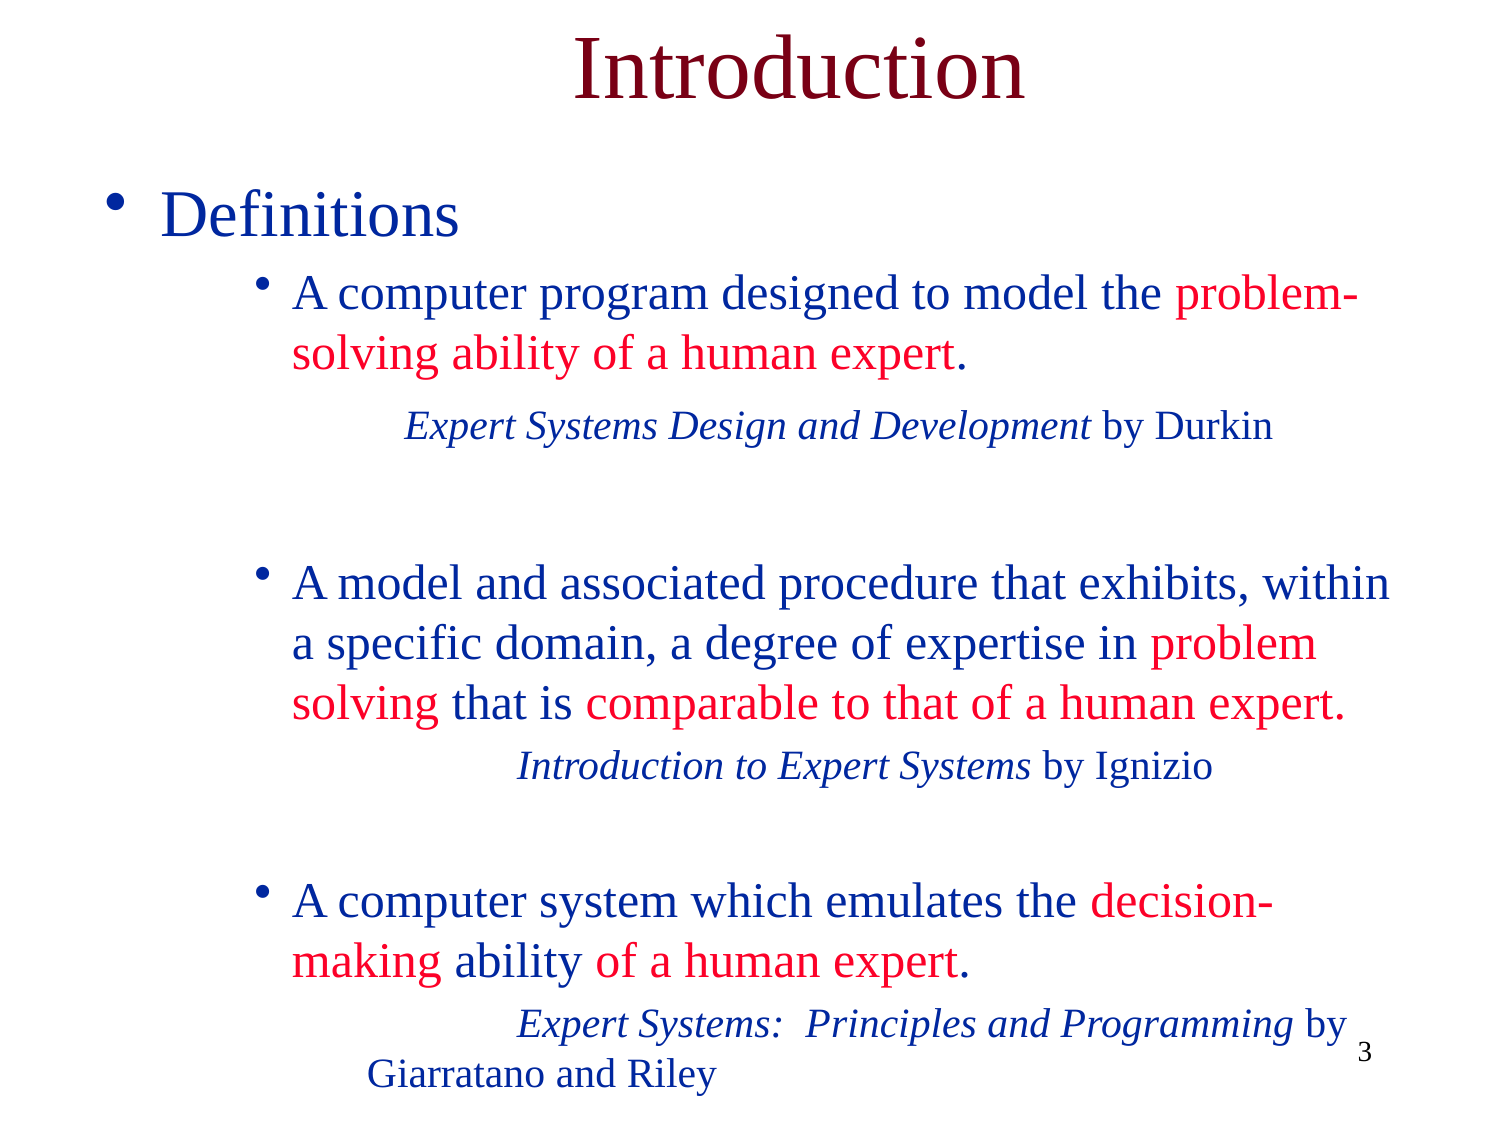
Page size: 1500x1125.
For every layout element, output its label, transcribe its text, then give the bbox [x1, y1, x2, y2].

slide_number 3 [1074, 1024, 1388, 1101]
text_box [512, 1024, 988, 1100]
text_box [112, 1024, 425, 1100]
title Introduction [260, 0, 1340, 161]
list Definitions A computer program designed to model the problem-solving ability of a human expert. Expert Systems Design and Development by Durkin A model and associated procedure that exhibits, within a specific domain, a degree of expertise in problem solving that is comparable to that of a human expert. Introduction to Expert Systems by Ignizio A computer system which emulates the decision-making ability of a human expert. Expert Systems: Principles and Programming by Giarratano and Riley [89, 161, 1413, 676]
